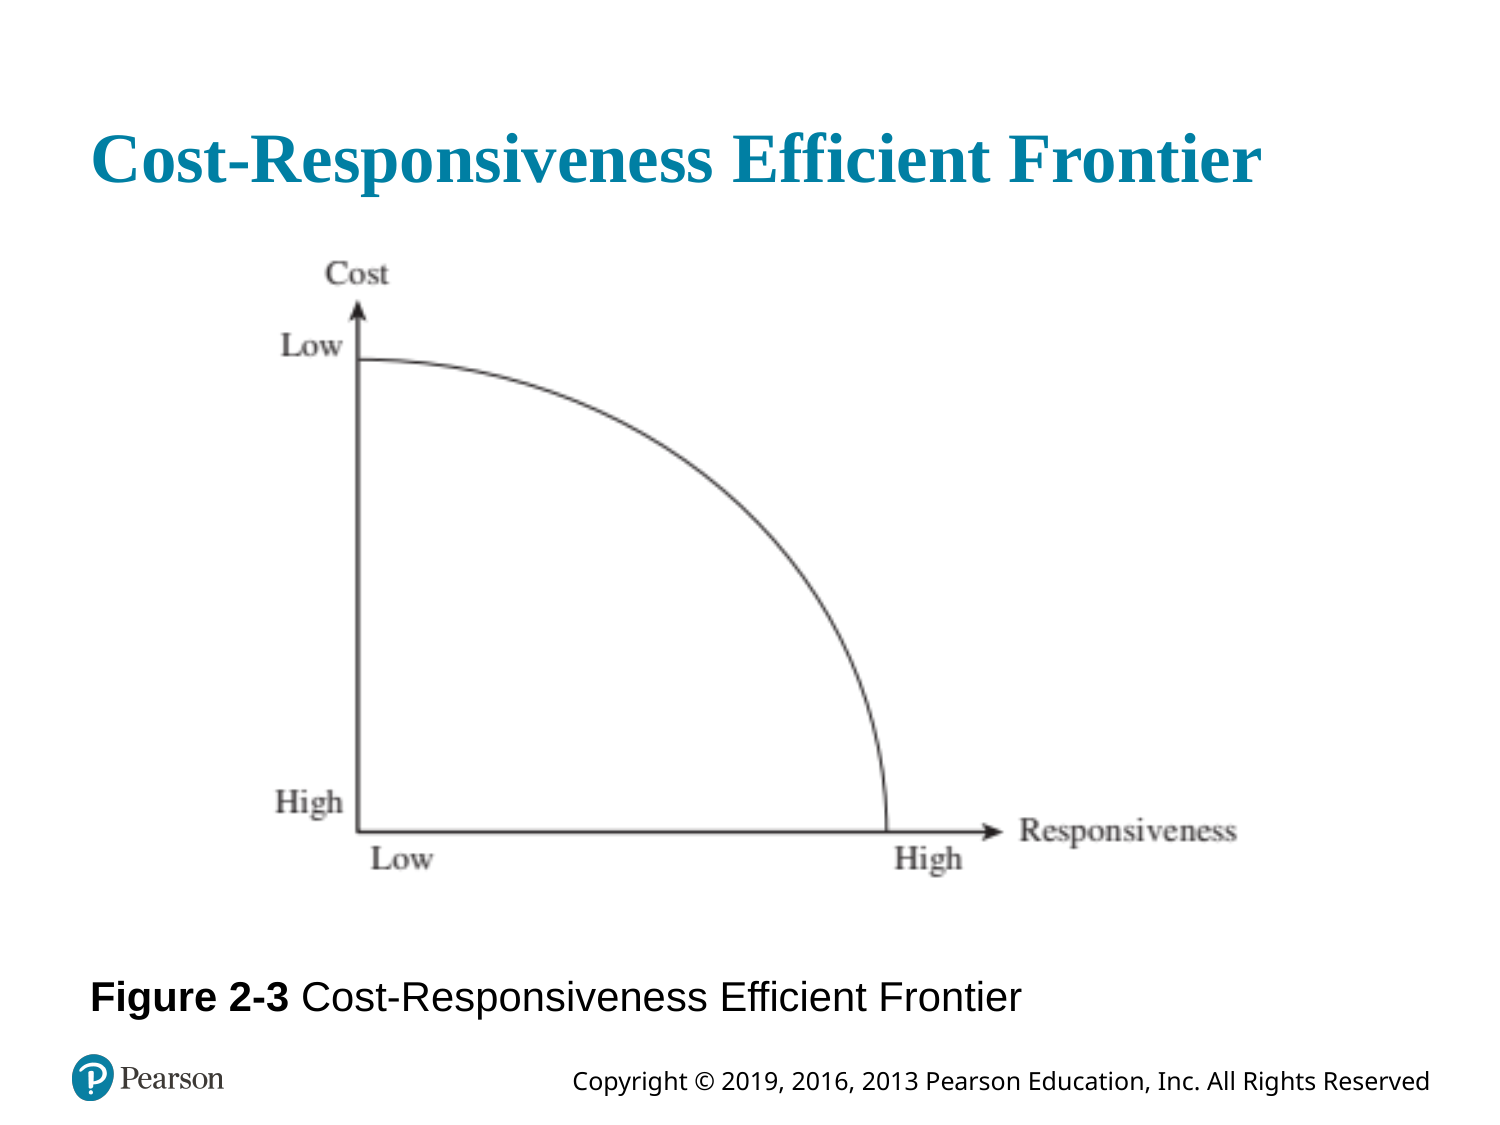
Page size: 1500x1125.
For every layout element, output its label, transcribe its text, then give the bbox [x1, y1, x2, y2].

picture [80, 1063, 106, 1088]
picture [98, 1054, 224, 1101]
picture [255, 249, 1248, 884]
title Cost-Responsiveness Efficient Frontier [75, 0, 1425, 213]
picture [72, 1087, 83, 1101]
list Figure 2-3 Cost-Responsiveness Efficient Frontier [75, 957, 1425, 1035]
picture [72, 1054, 88, 1070]
